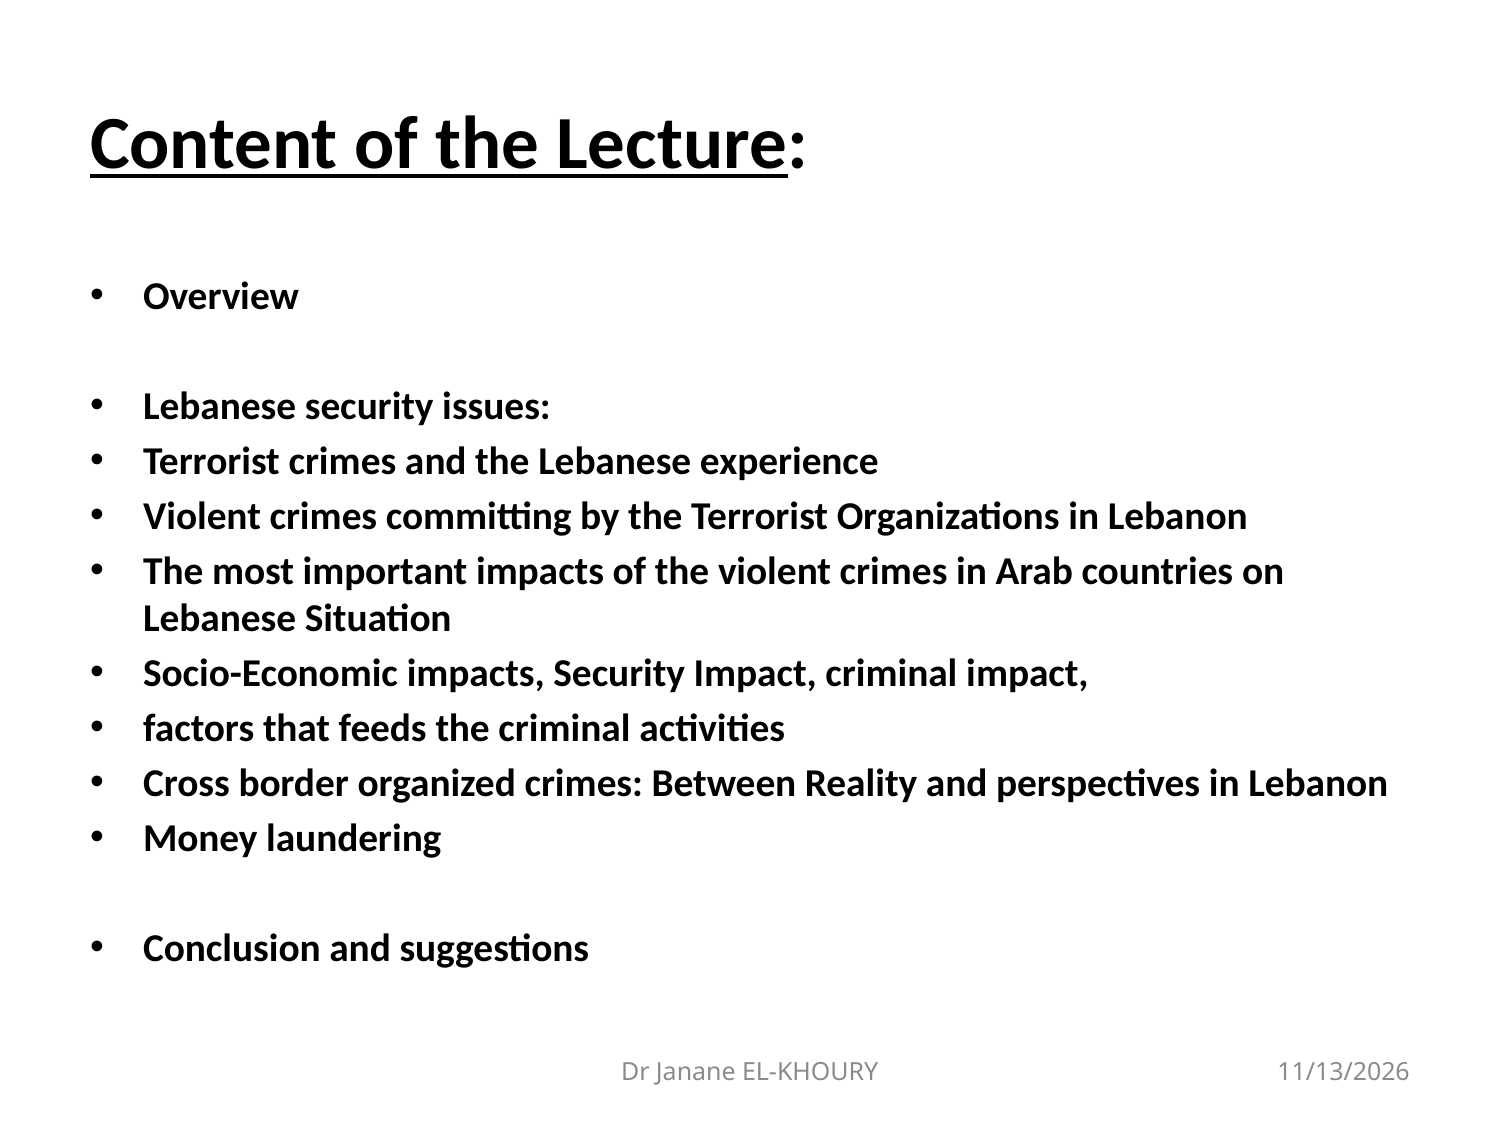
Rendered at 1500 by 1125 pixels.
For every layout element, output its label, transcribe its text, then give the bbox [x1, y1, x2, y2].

title Content of the Lecture: [75, 45, 1425, 233]
footer Dr Janane EL-KHOURY [512, 1042, 988, 1103]
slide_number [1074, 1042, 1425, 1103]
list Overview Lebanese security issues: Terrorist crimes and the Lebanese experience Violent crimes committing by the Terrorist Organizations in Lebanon The most important impacts of the violent crimes in Arab countries on Lebanese Situation Socio-Economic impacts, Security Impact, criminal impact, factors that feeds the criminal activities Cross border organized crimes: Between Reality and perspectives in Lebanon Money laundering Conclusion and suggestions [75, 262, 1425, 1005]
